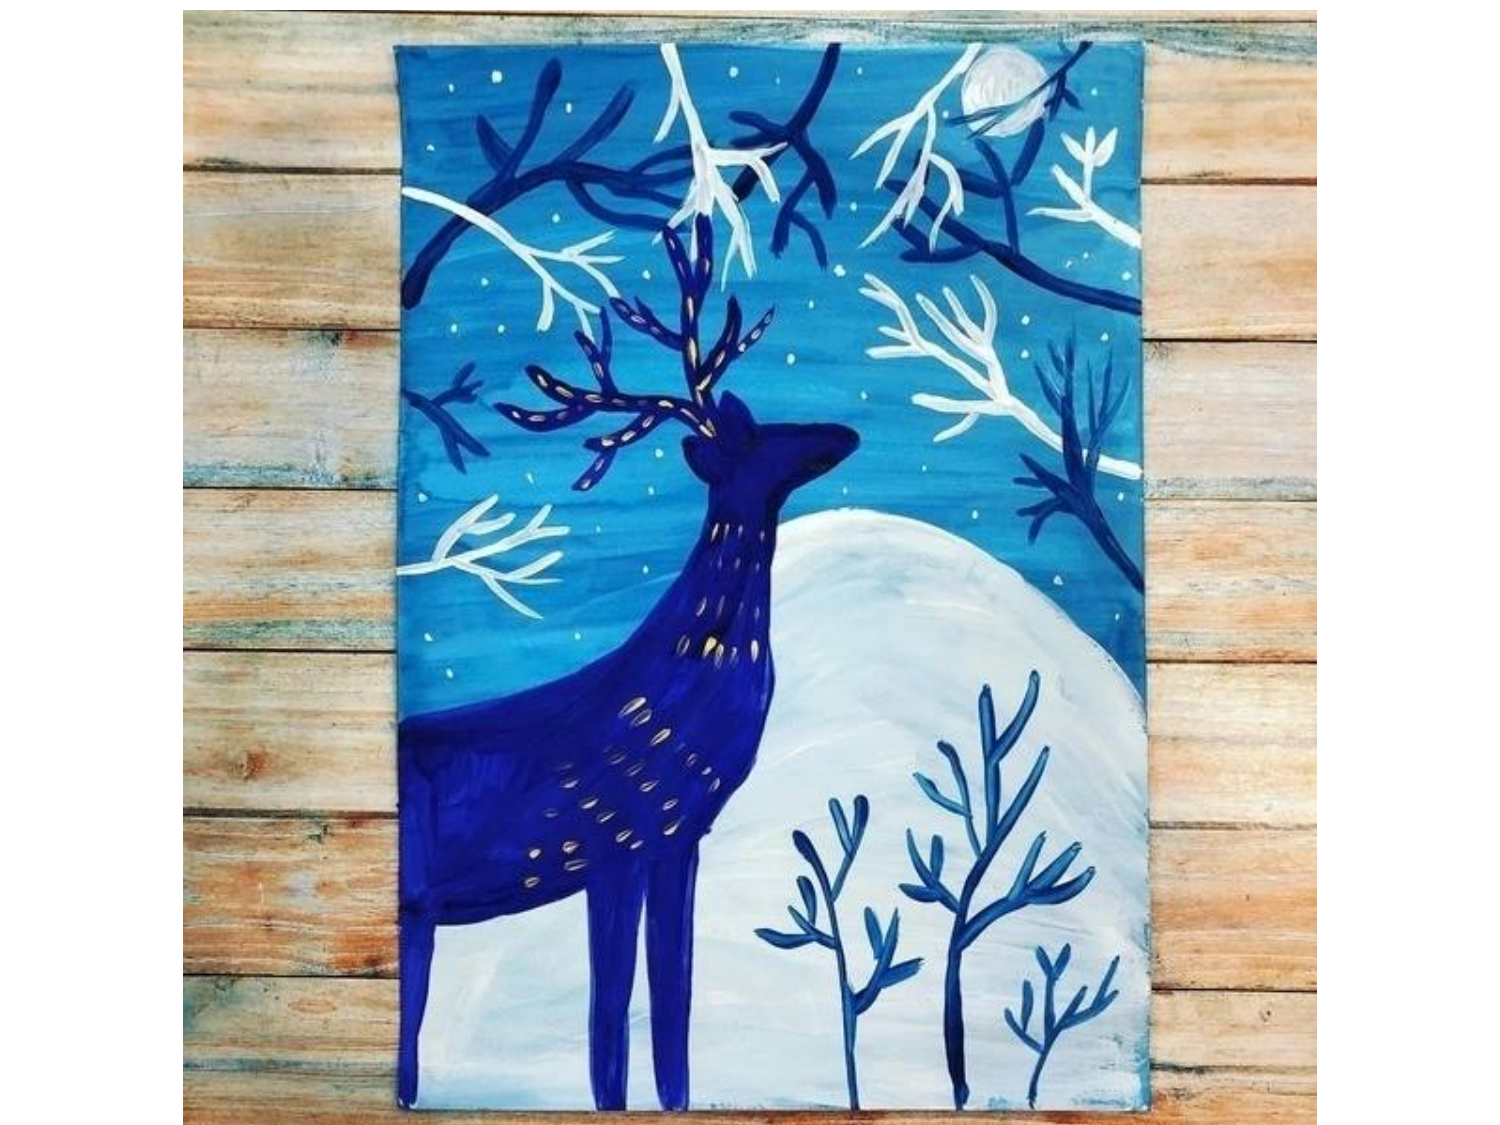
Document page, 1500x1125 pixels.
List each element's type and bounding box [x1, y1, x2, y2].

picture [182, 10, 1317, 1125]
